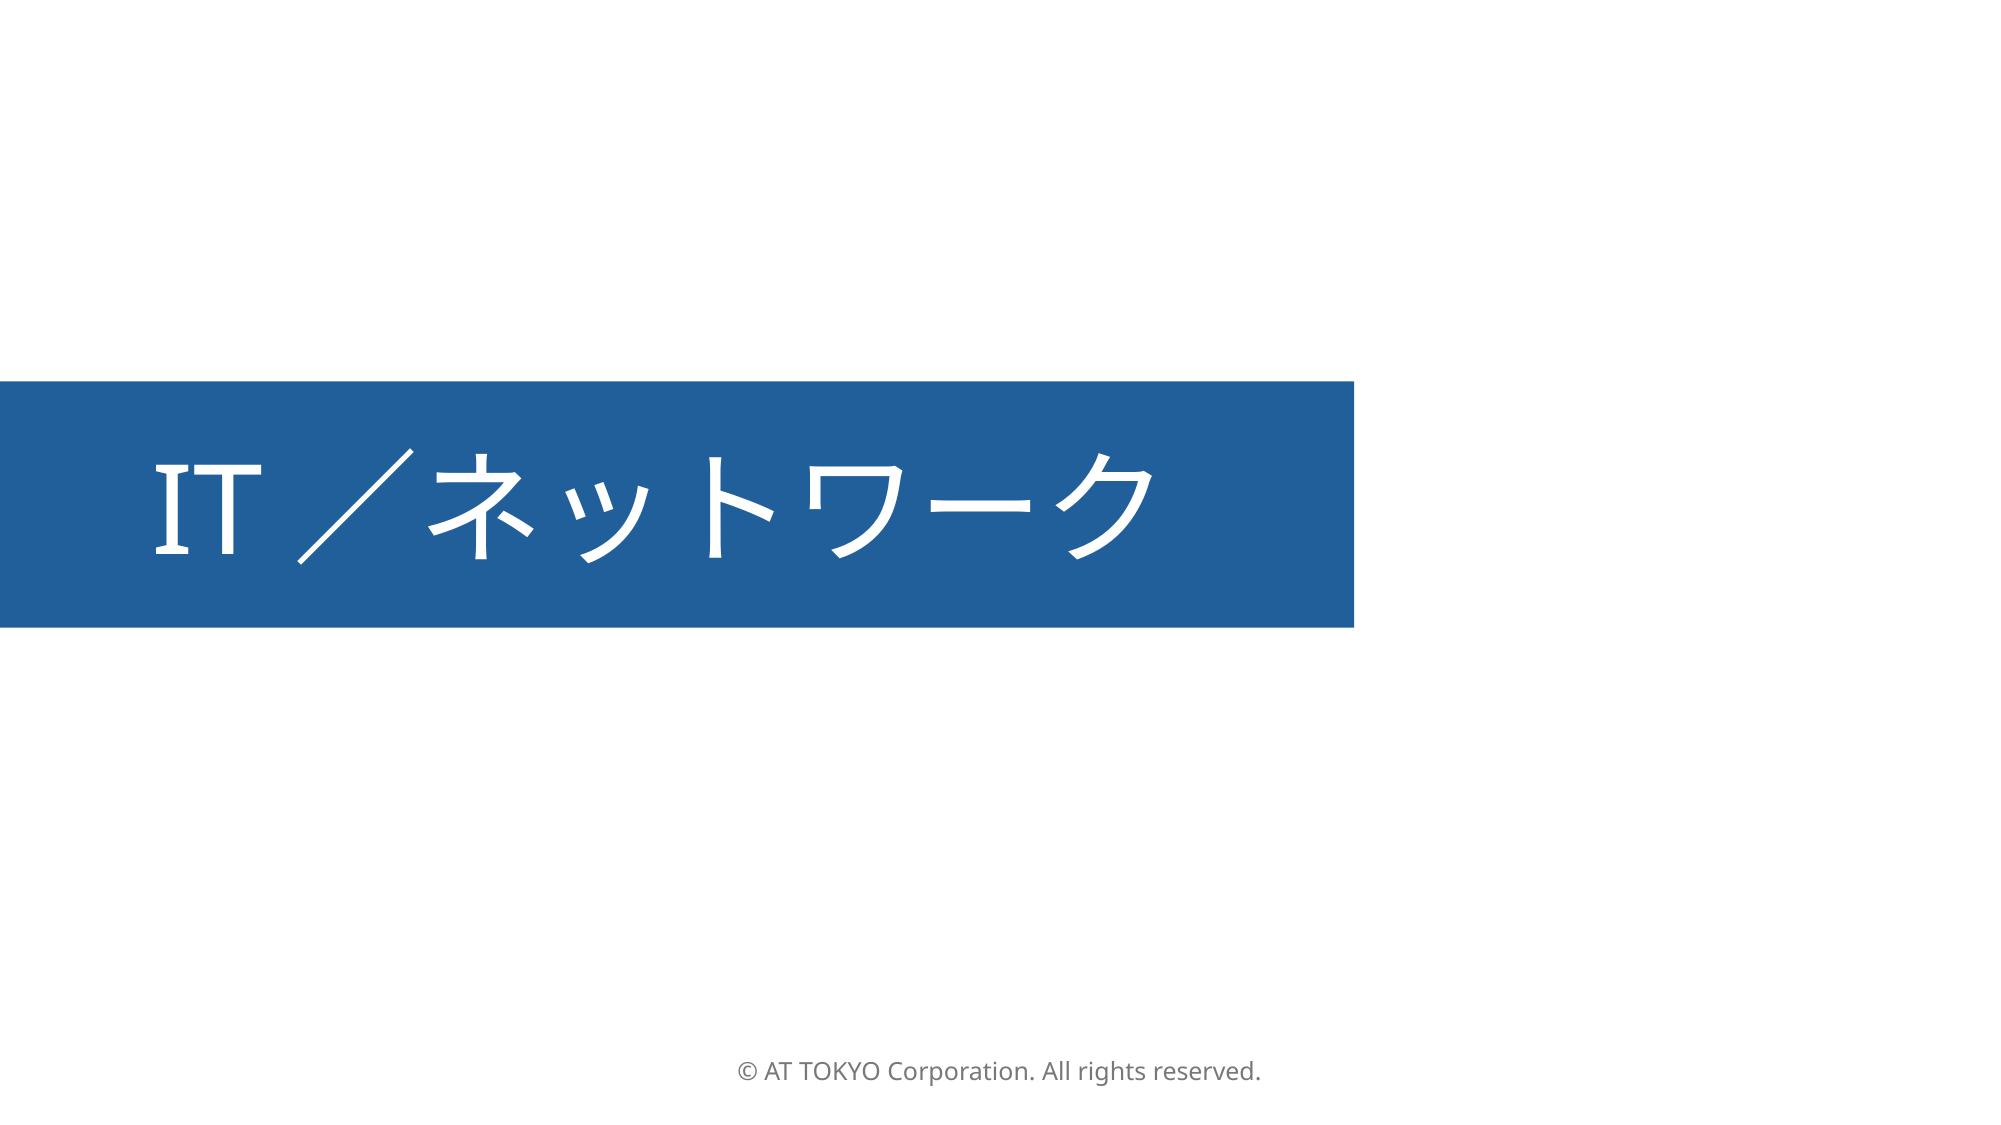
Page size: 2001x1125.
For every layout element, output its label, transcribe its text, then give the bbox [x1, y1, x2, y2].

title IT／ネットワーク [136, 280, 1862, 749]
footer © AT TOKYO Corporation. All rights reserved. [662, 1042, 1338, 1103]
